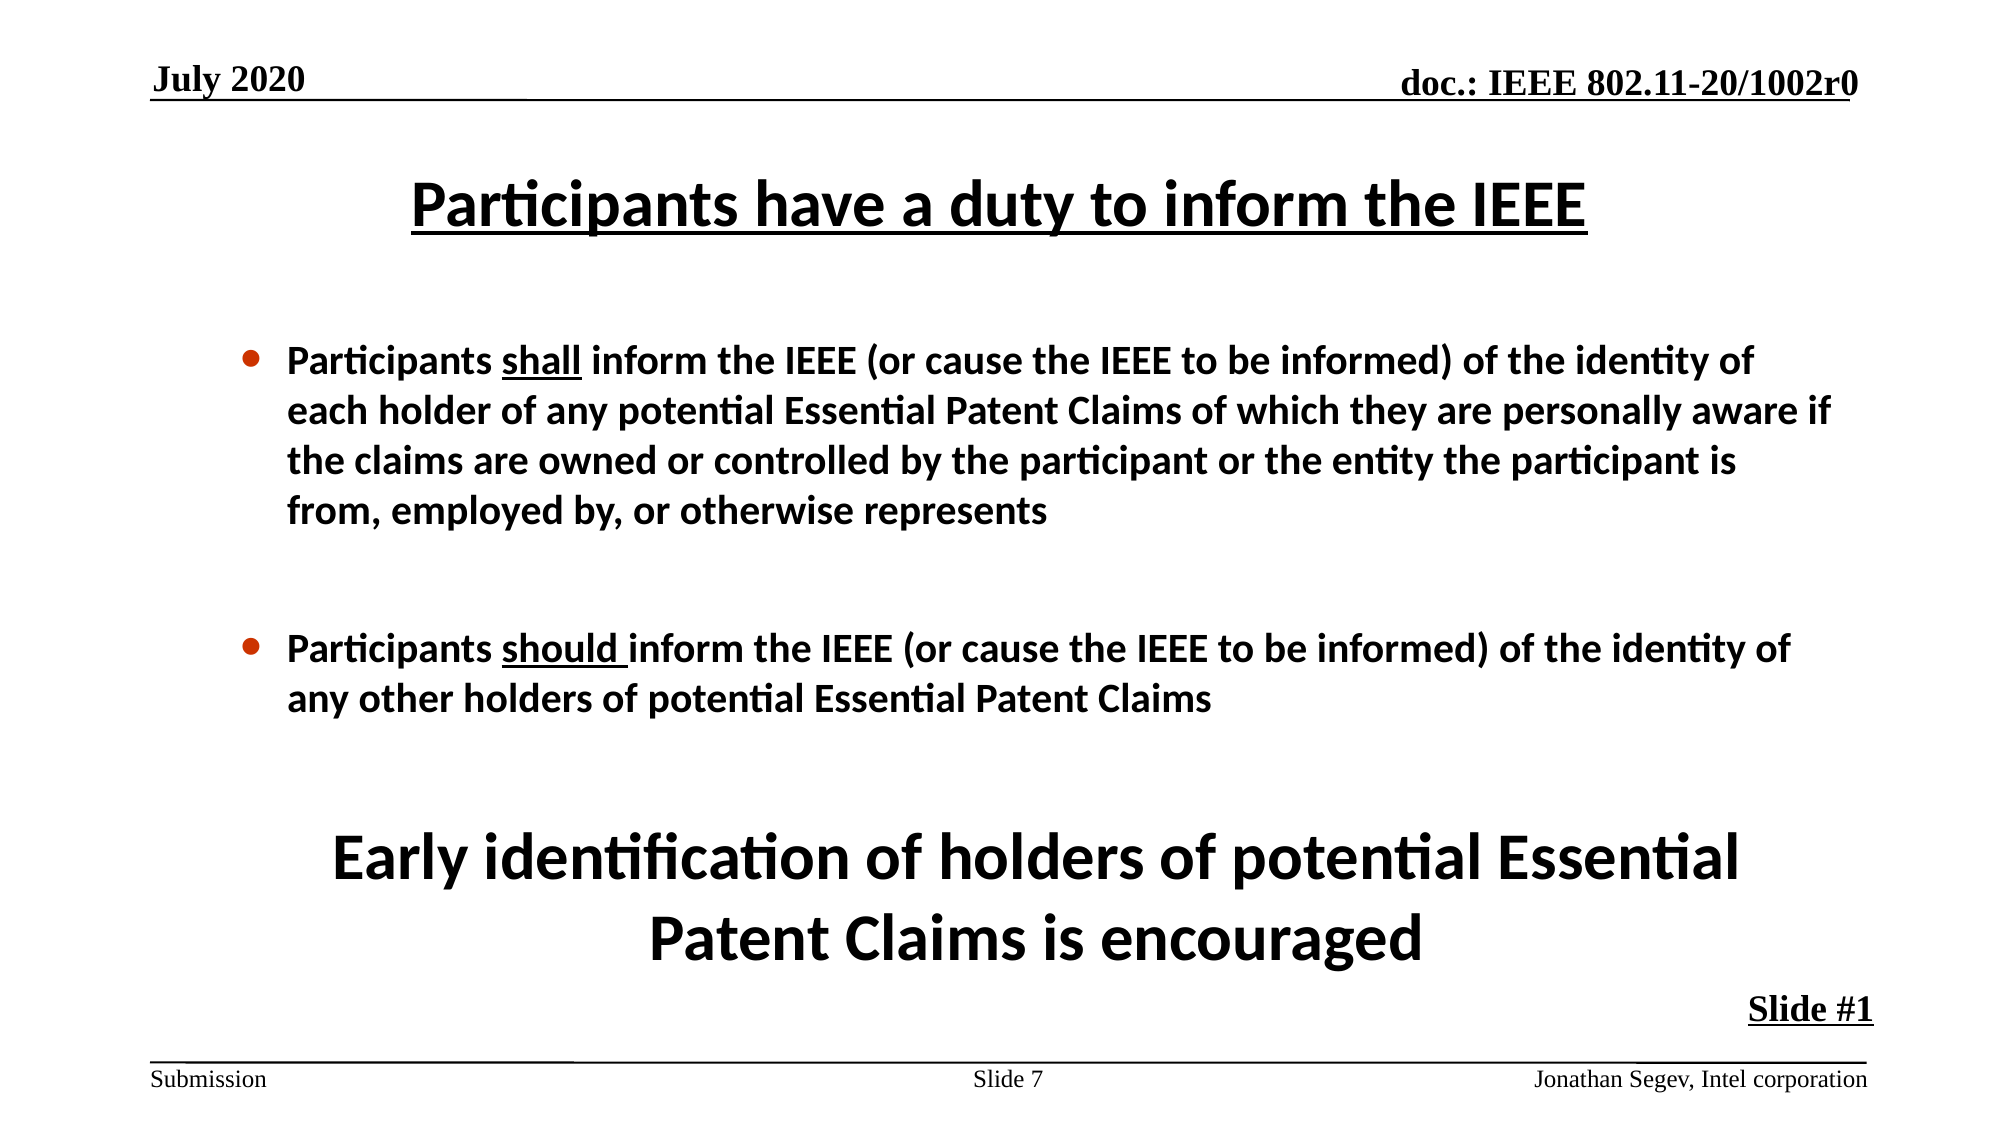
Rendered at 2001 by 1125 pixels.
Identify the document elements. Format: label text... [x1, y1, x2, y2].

footer Jonathan Segev, Intel corporation [1171, 1061, 1869, 1093]
slide_number Slide 7 [950, 1061, 1067, 1123]
title Participants have a duty to inform the IEEE [149, 112, 1850, 288]
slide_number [152, 54, 563, 100]
text_box Slide #1 [1733, 976, 1890, 1037]
list Participants shall inform the IEEE (or cause the IEEE to be informed) of the identity of each holder of any potential Essential Patent Claims of which they are personally aware if the claims are owned or controlled by the participant or the entity the participant is from, employed by, or otherwise represents Participants should inform the IEEE (or cause the IEEE to be informed) of the identity of any other holders of potential Essential Patent Claims Early identification of holders of potential Essential Patent Claims is encouraged [149, 324, 1850, 1000]
